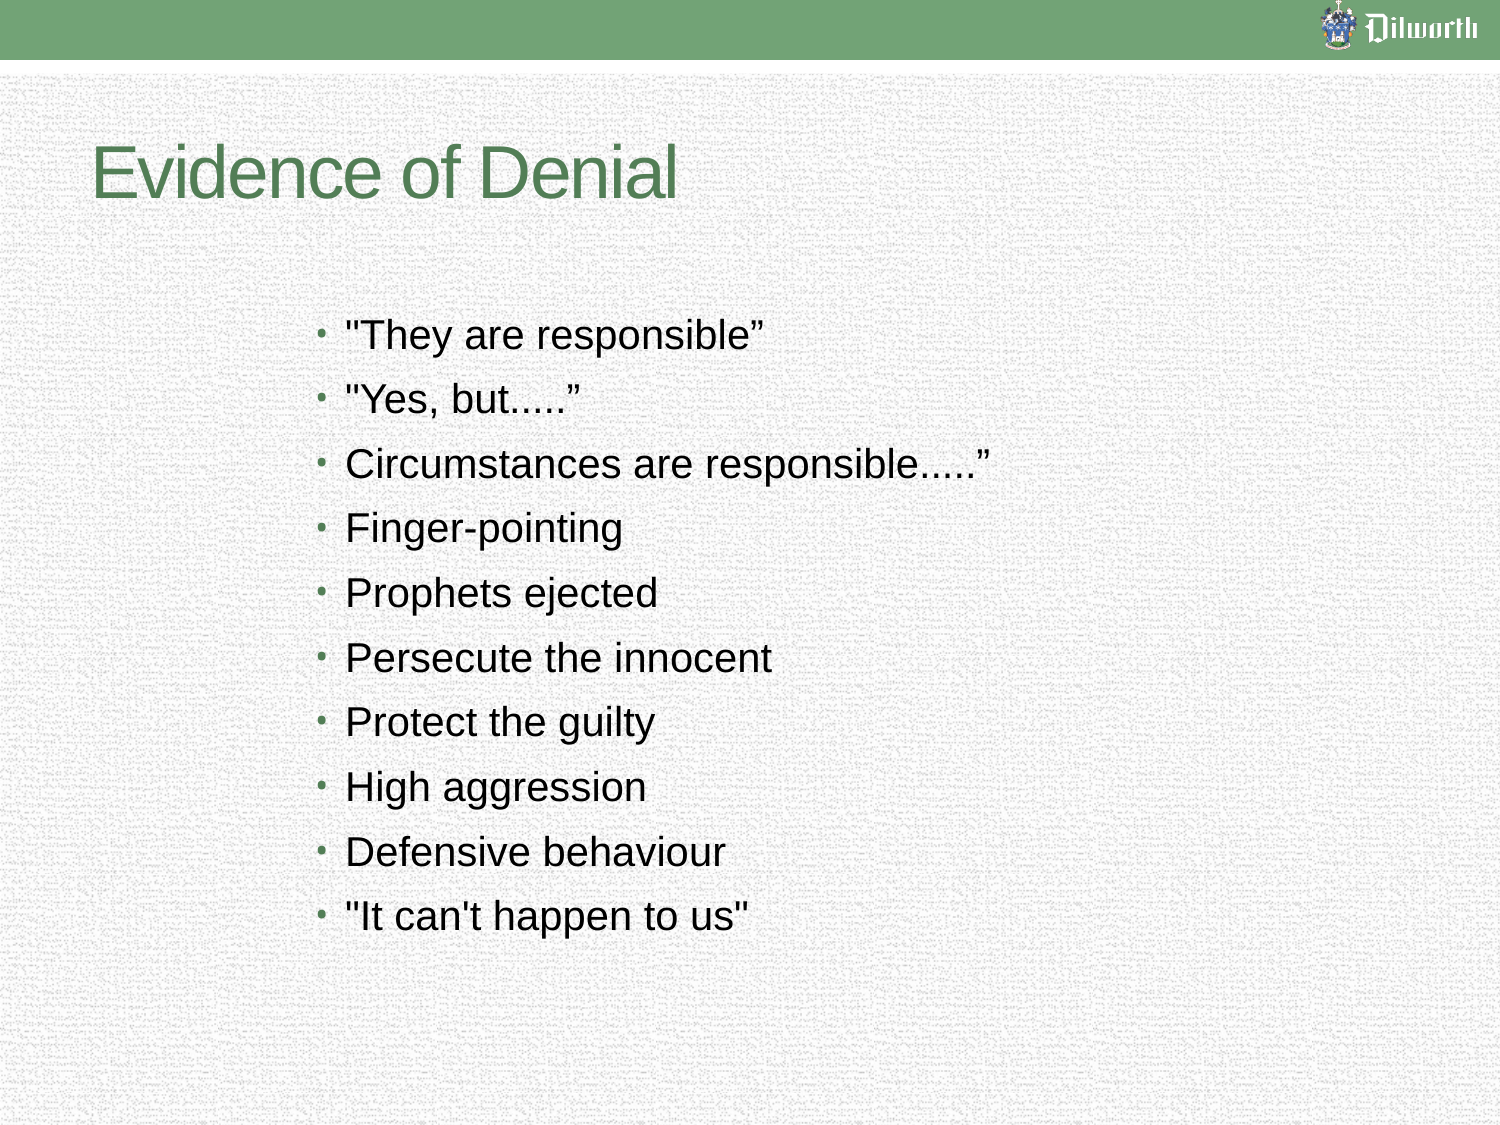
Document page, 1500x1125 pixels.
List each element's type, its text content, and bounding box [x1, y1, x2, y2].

list "They are responsible” "Yes, but.....” Circumstances are responsible.....” Finger-pointing Prophets ejected Persecute the innocent Protect the guilty High aggression Defensive behaviour "It can't happen to us" [300, 299, 1189, 1011]
picture [1304, 0, 1492, 65]
title Evidence of Denial [75, 87, 1425, 250]
